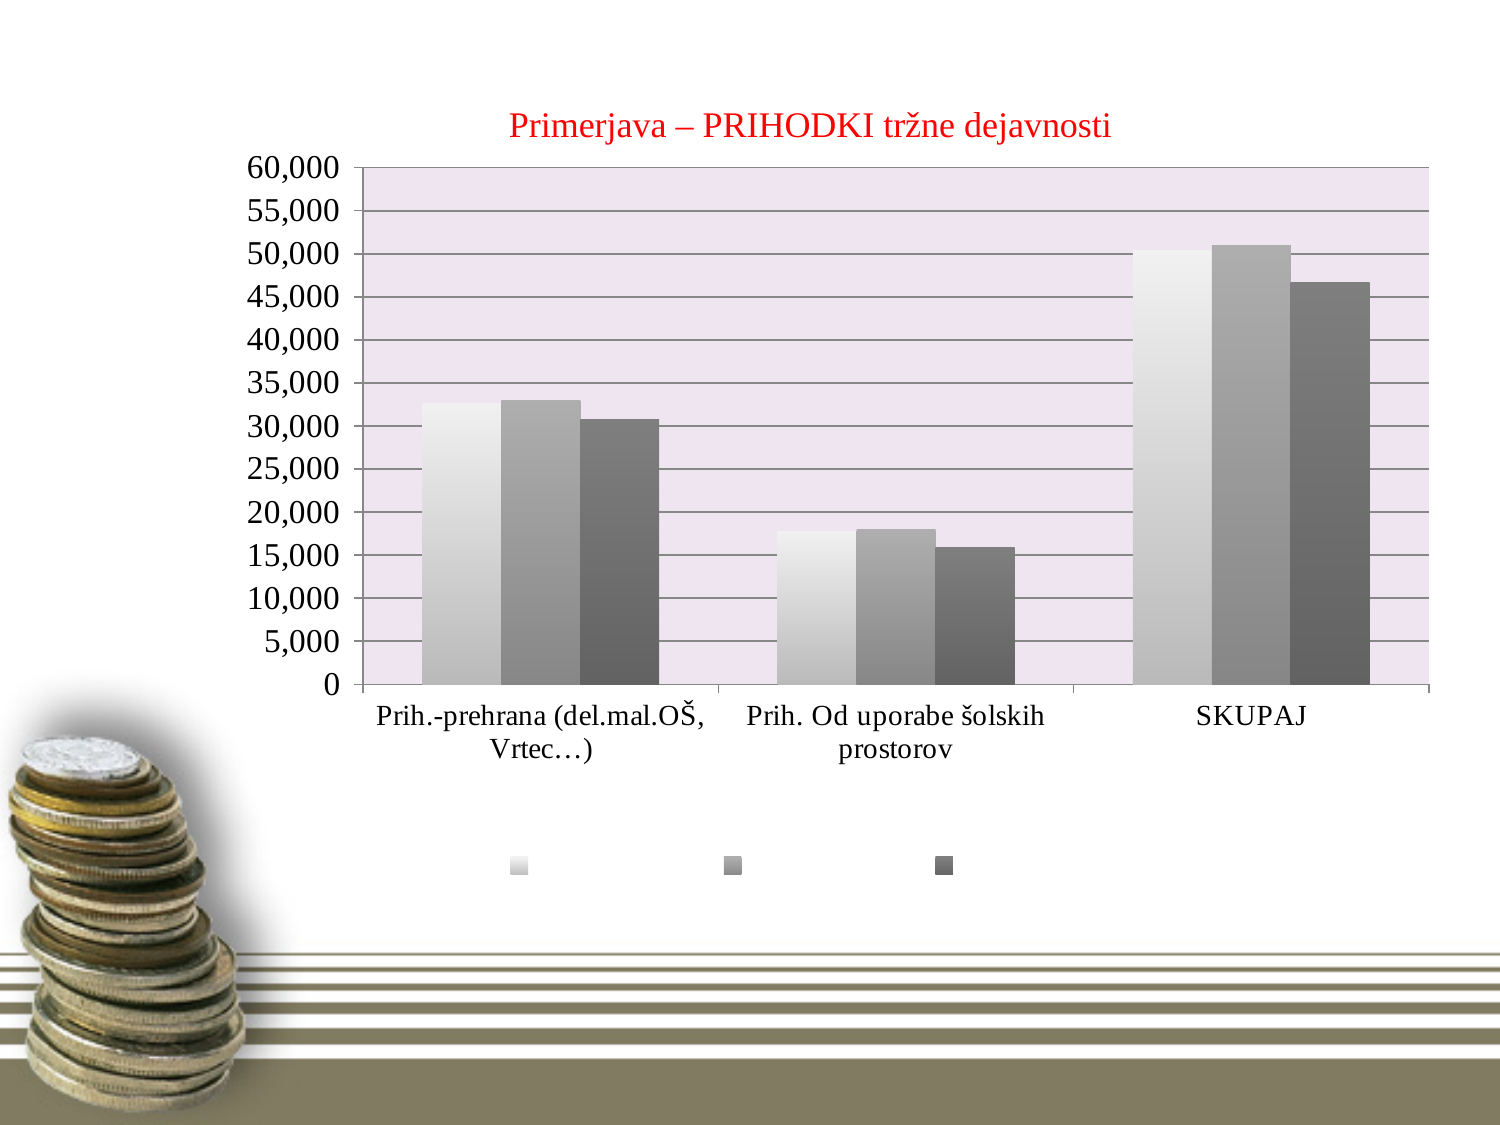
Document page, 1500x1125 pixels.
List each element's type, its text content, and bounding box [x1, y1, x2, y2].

title Primerjava – PRIHODKI tržne dejavnosti [234, 93, 1388, 138]
chart [70, 140, 1430, 1044]
picture [0, 0, 1500, 1125]
